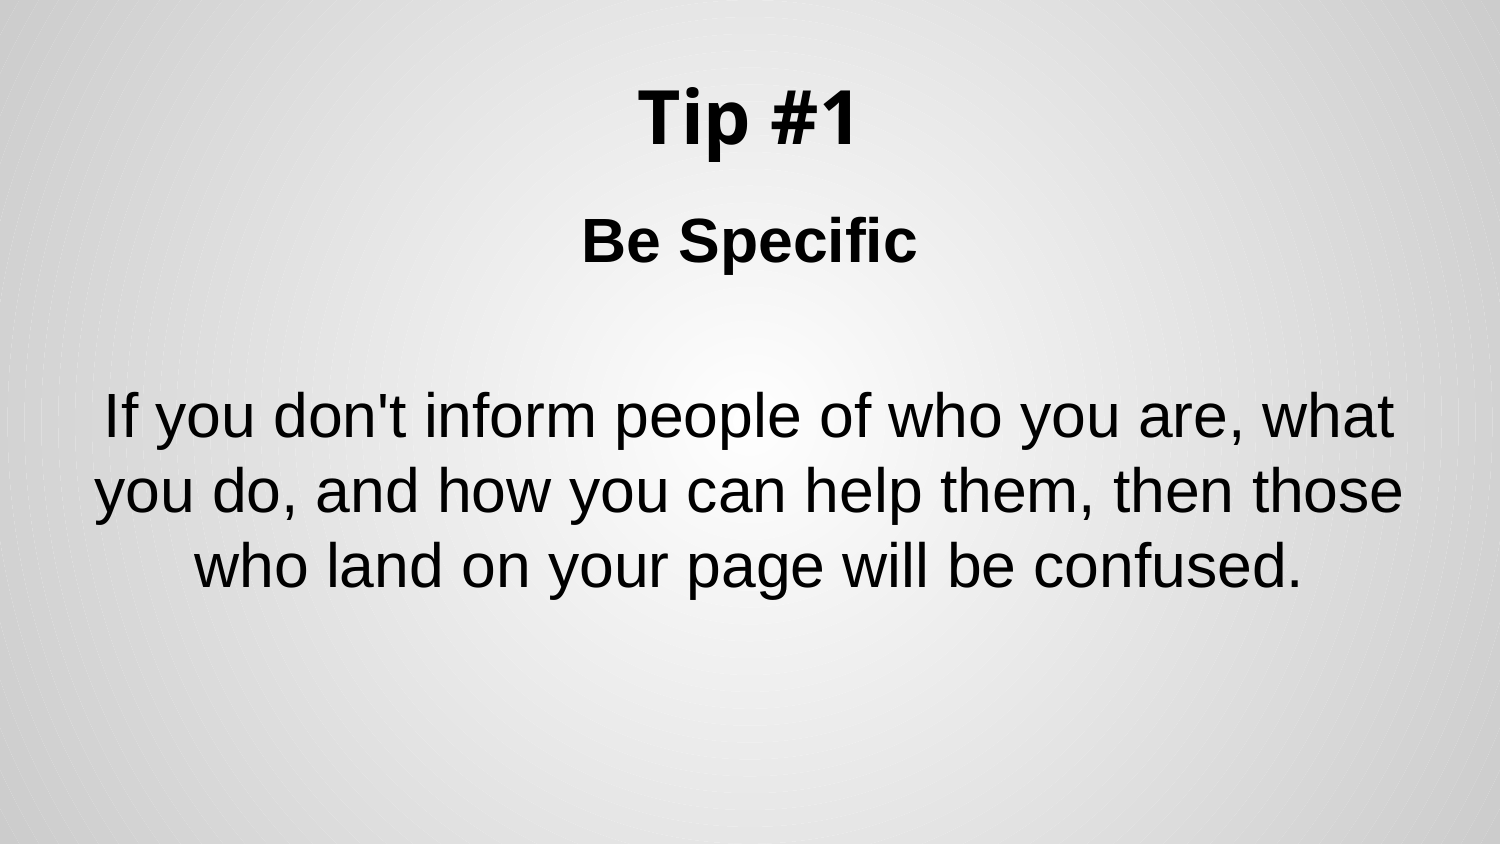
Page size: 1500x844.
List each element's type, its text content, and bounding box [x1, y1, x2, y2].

list Be Specific If you don't inform people of who you are, what you do, and how you can help them, then those who land on your page will be confused. [75, 185, 1425, 804]
title Tip #1 [75, 33, 1425, 175]
